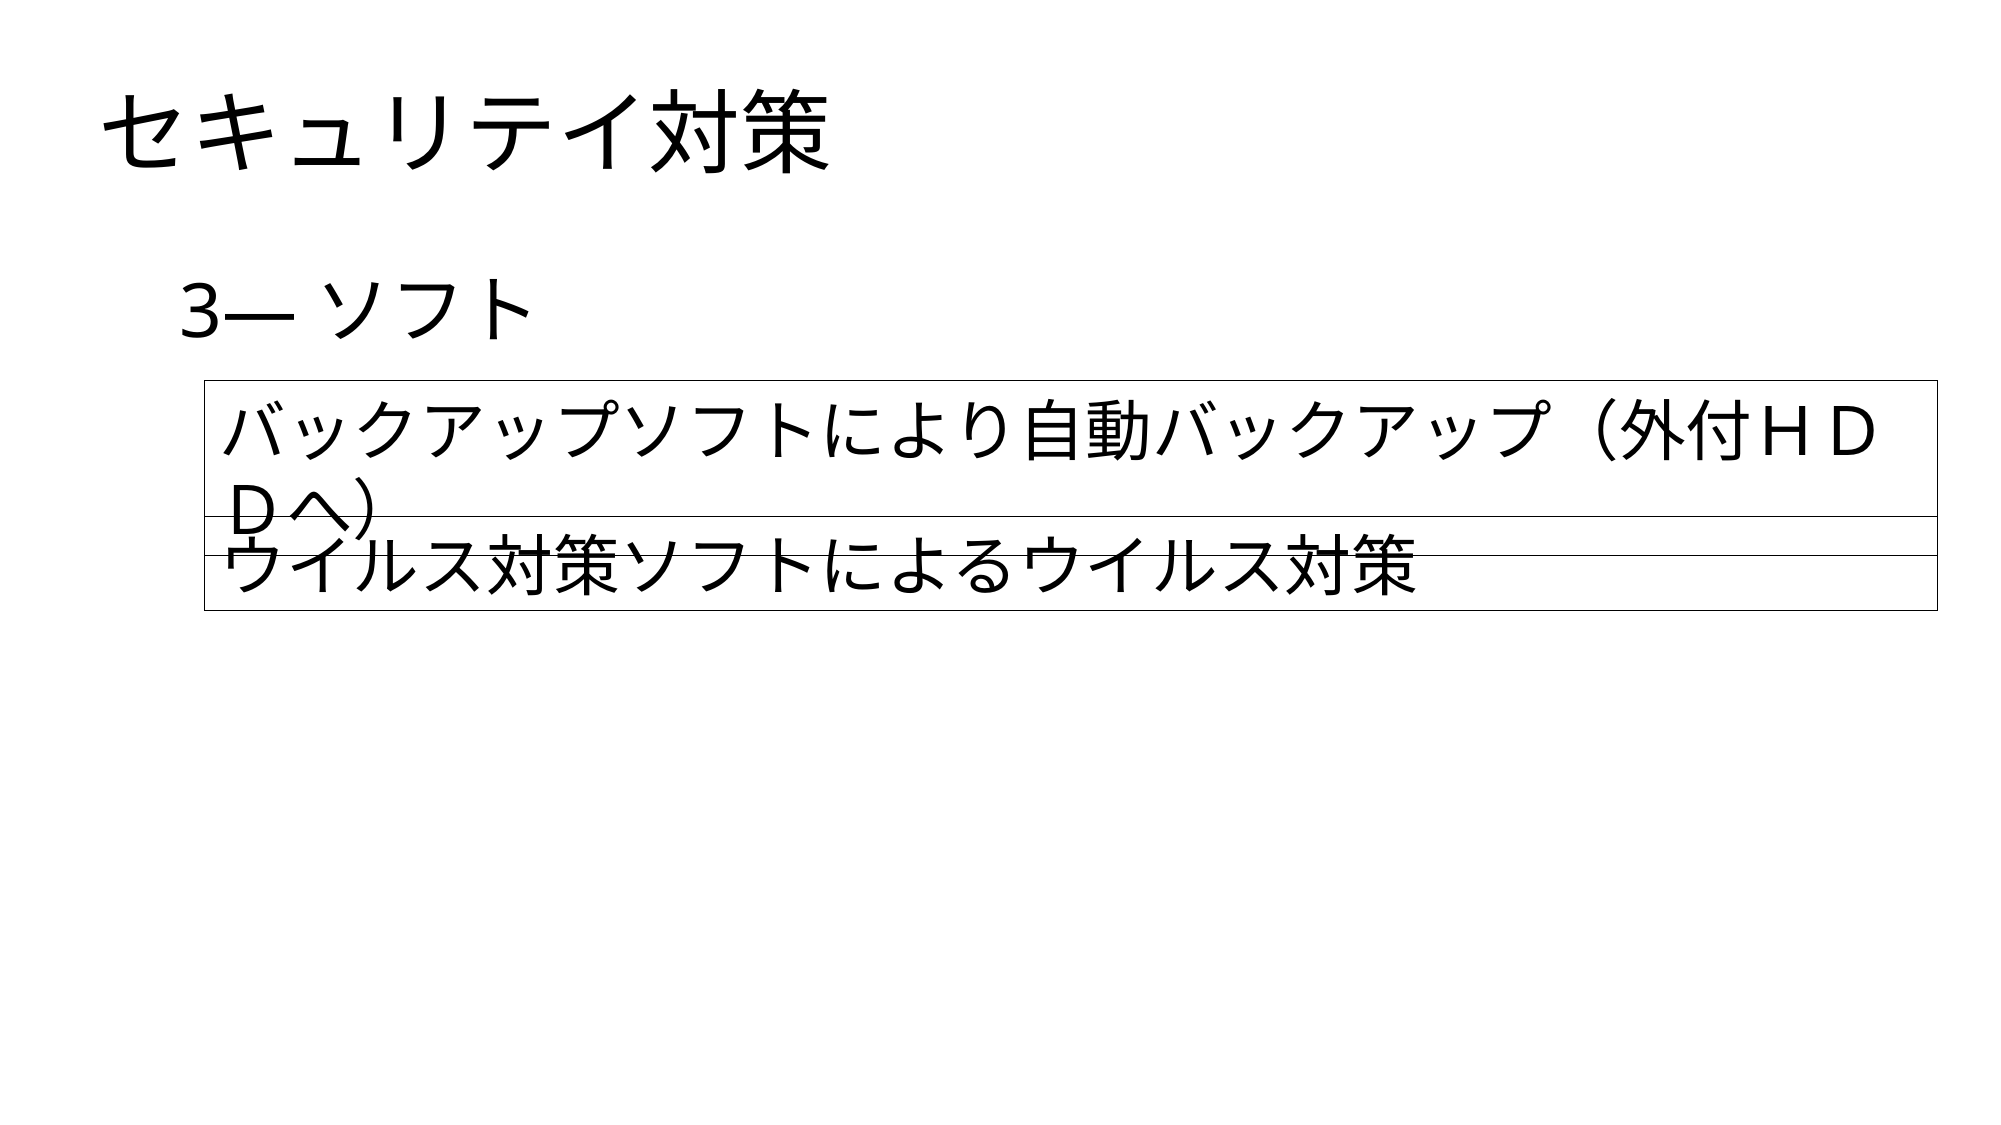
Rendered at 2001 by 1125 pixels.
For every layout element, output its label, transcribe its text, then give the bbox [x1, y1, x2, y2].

title セキュリテイ対策 [83, 68, 1581, 204]
text_box 3—ソフト [164, 245, 1662, 381]
text_box ウイルス対策ソフトによるウイルス対策 [204, 516, 1938, 611]
text_box バックアップソフトにより自動バックアップ（外付ＨＤＤへ） [204, 380, 1938, 516]
